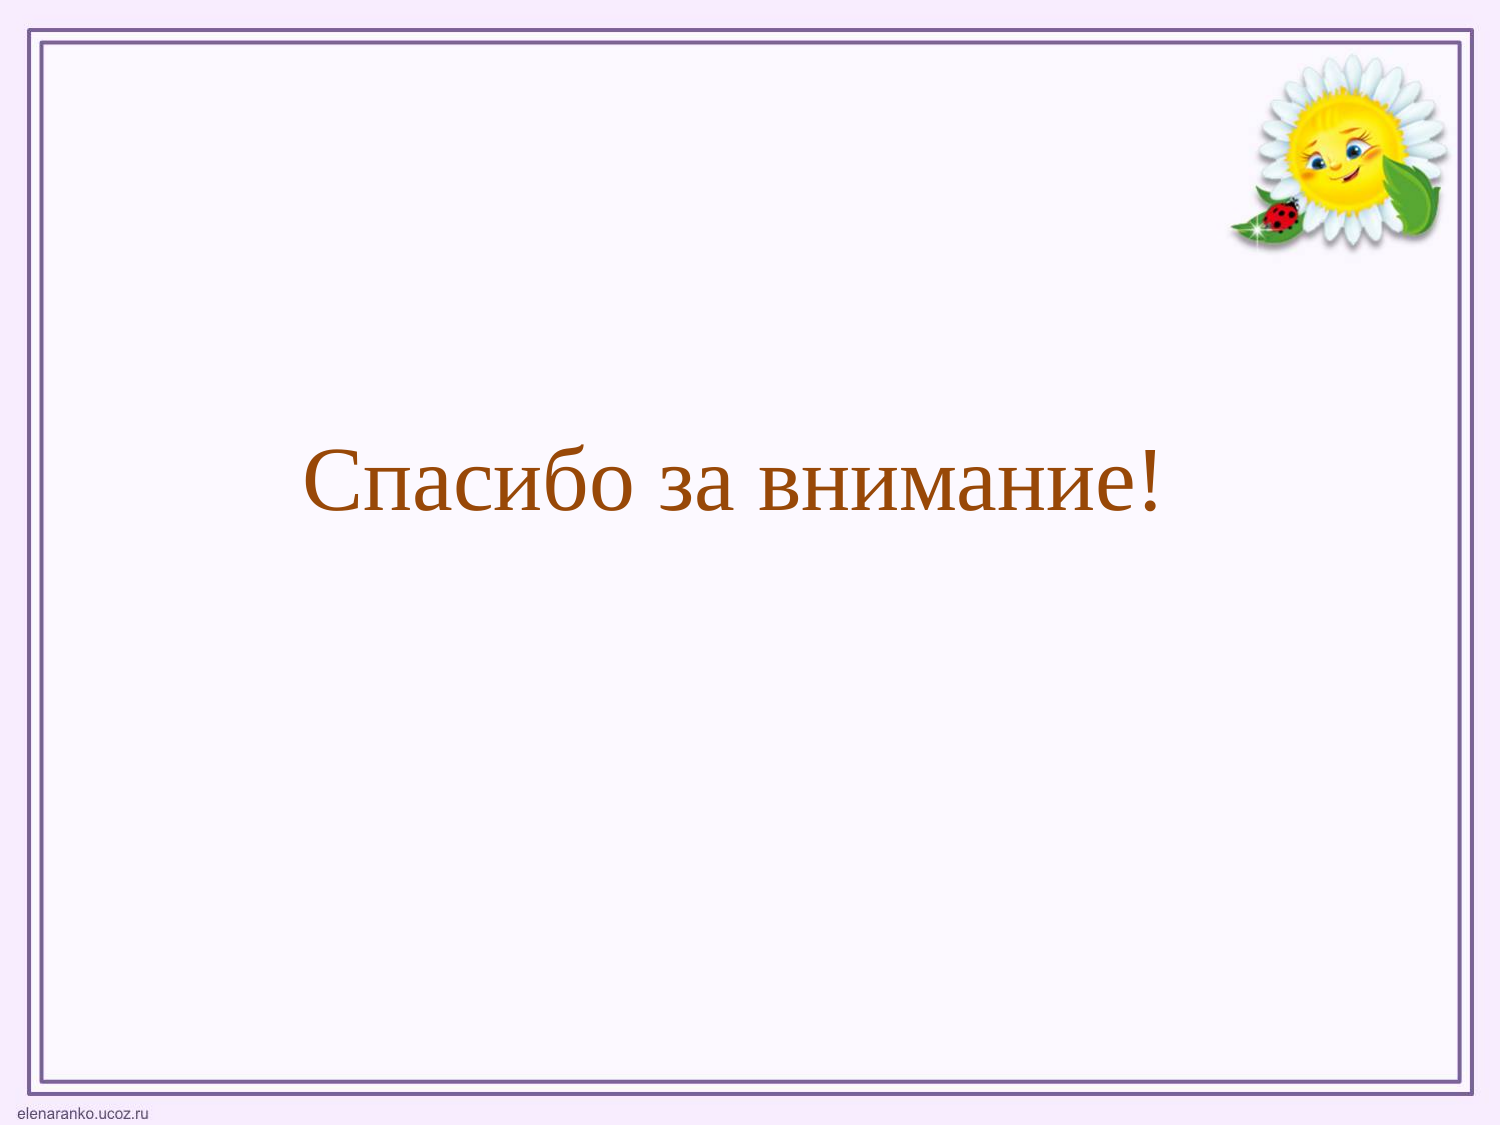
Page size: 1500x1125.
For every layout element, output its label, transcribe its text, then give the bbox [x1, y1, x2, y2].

title Спасибо за внимание! [147, 420, 1323, 528]
picture [0, 0, 1500, 1125]
